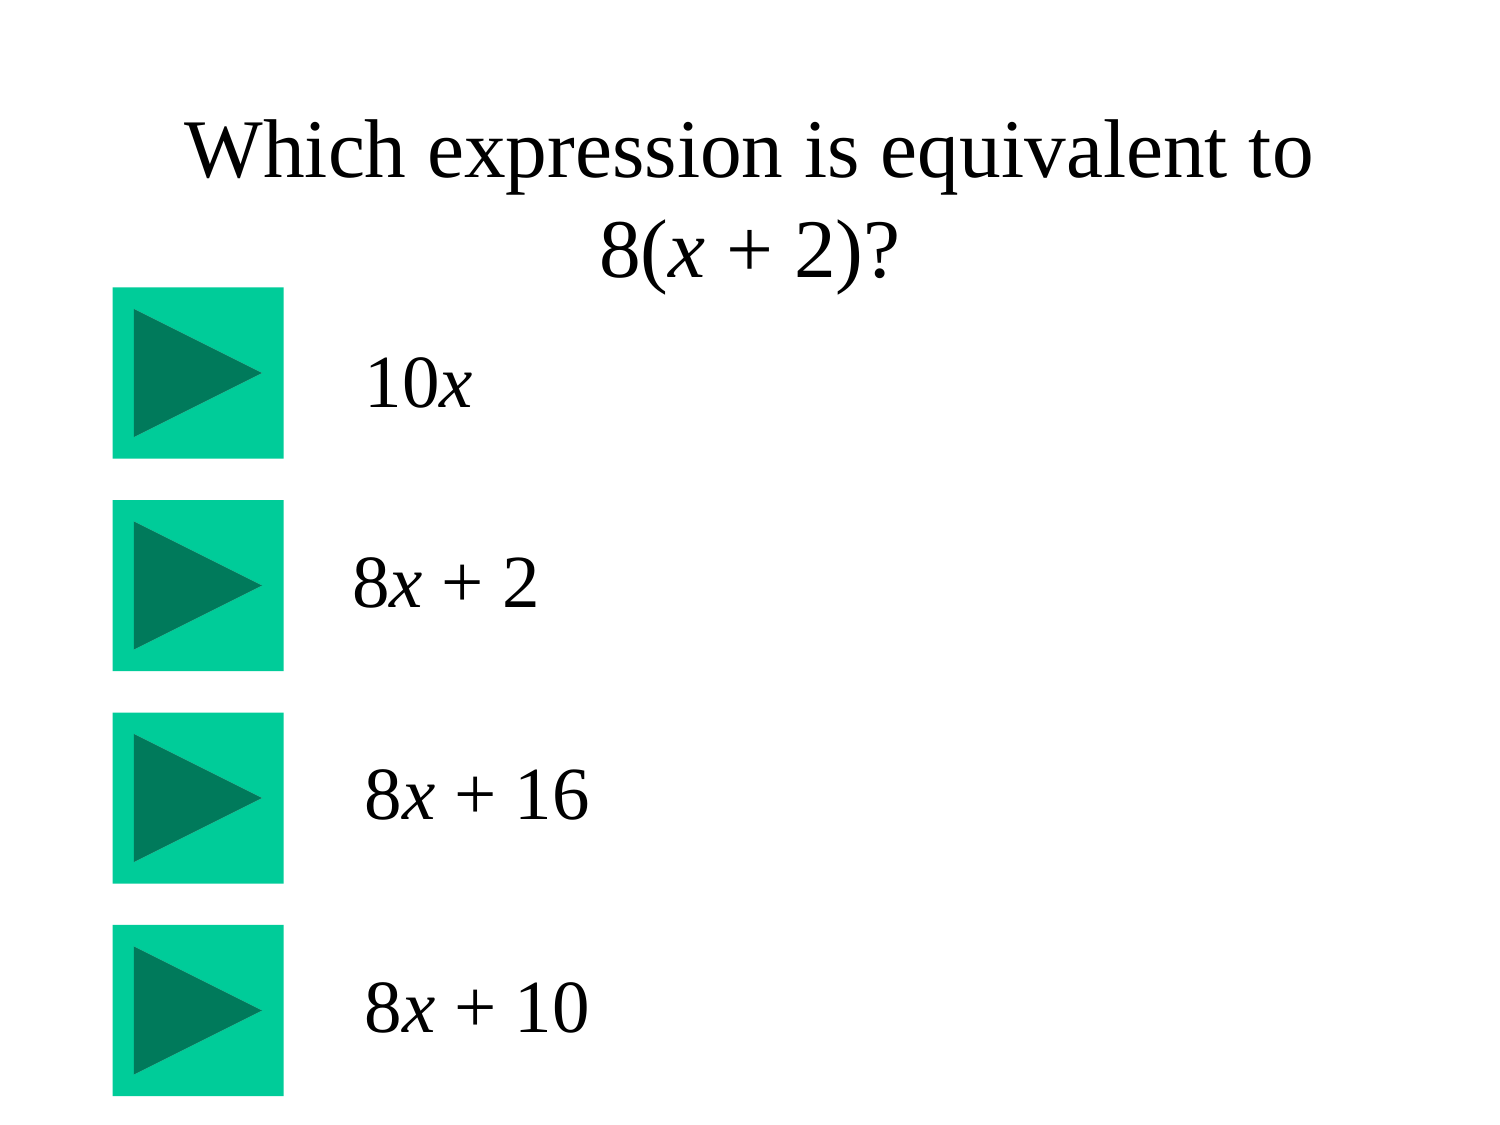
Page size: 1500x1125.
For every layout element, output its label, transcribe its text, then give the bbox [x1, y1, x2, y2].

text_box [112, 712, 284, 884]
text_box [112, 500, 284, 672]
text_box [112, 287, 284, 459]
text_box 8x + 10 [349, 949, 963, 1055]
text_box 8x + 16 [349, 737, 963, 843]
text_box 8x + 2 [337, 524, 950, 630]
text_box Which expression is equivalent to 8(x + 2)? [112, 99, 1388, 288]
text_box [112, 924, 284, 1097]
text_box 10x [349, 324, 963, 430]
